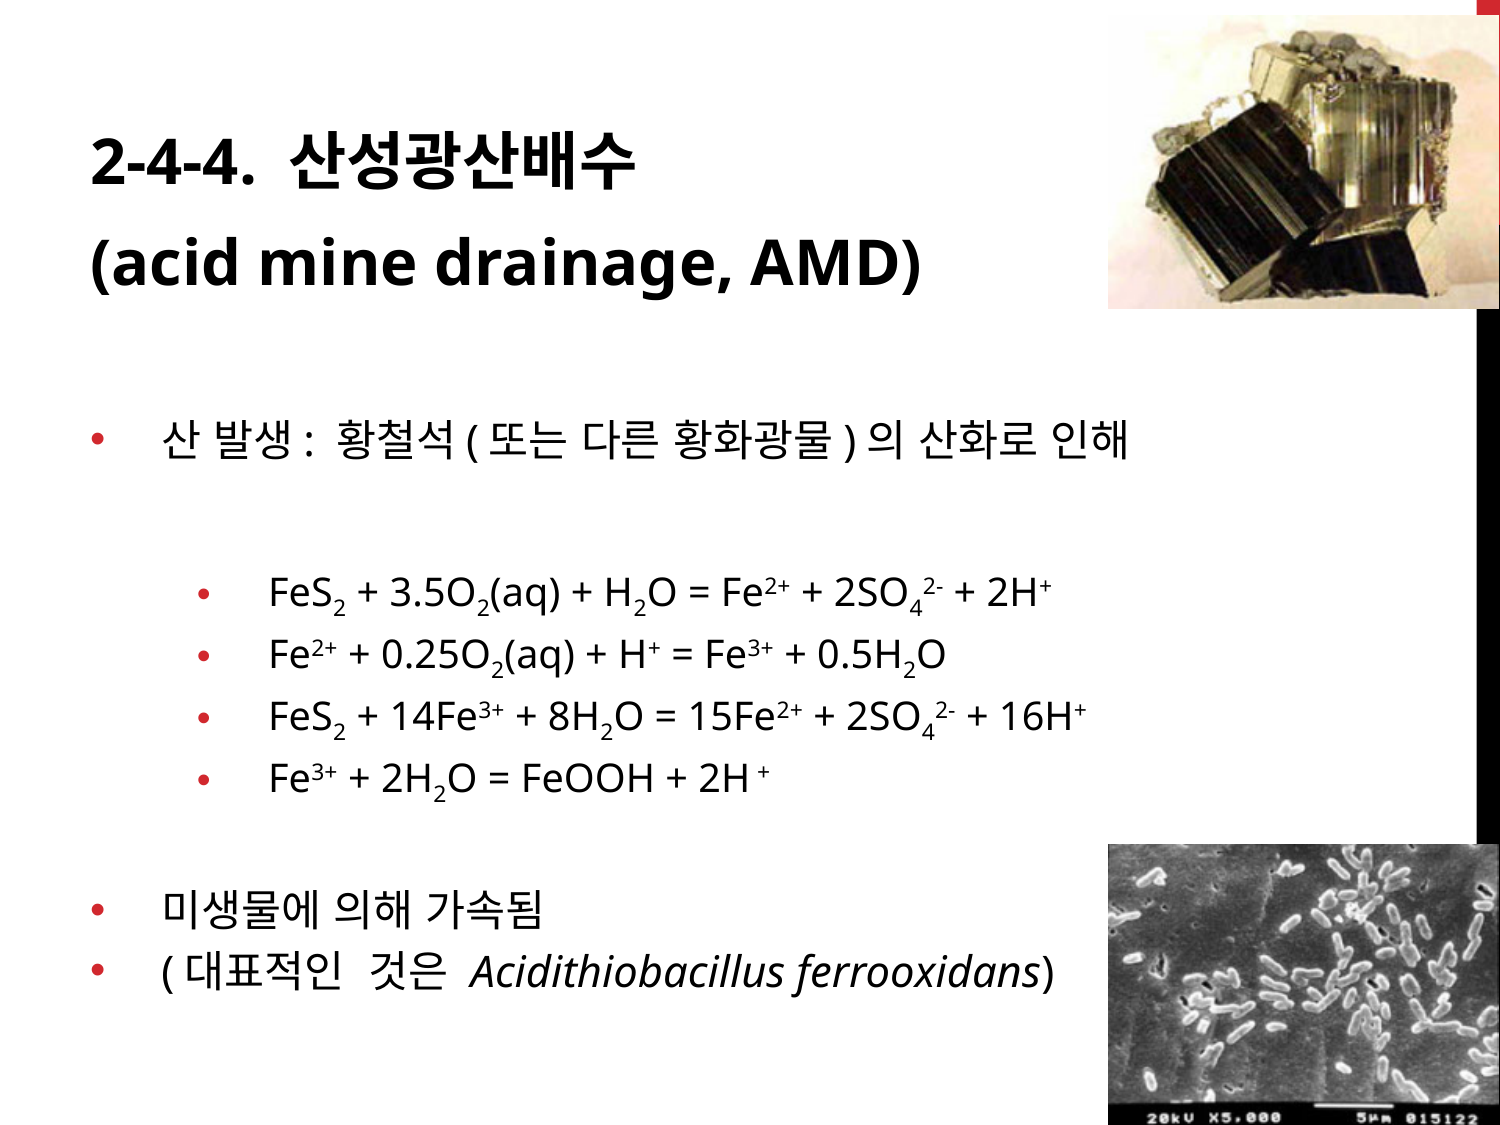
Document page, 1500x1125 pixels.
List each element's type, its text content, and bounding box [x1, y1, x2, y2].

picture [1107, 844, 1500, 1125]
list 2-4-4. 산성광산배수 (acid mine drainage, AMD) 산 발생: 황철석(또는 다른 황화광물)의 산화로 인해 FeS2 + 3.5O2(aq) + H2O = Fe2+ + 2SO42- + 2H+ Fe2+ + 0.25O2(aq) + H+ = Fe3+ + 0.5H2O FeS2 + 14Fe3+ + 8H2O = 15Fe2+ + 2SO42- + 16H+ Fe3+ + 2H2O = FeOOH + 2H + 미생물에 의해 가속됨 (대표적인 것은 Acidithiobacillus ferrooxidans) [75, 113, 1325, 1005]
picture [1107, 14, 1500, 310]
